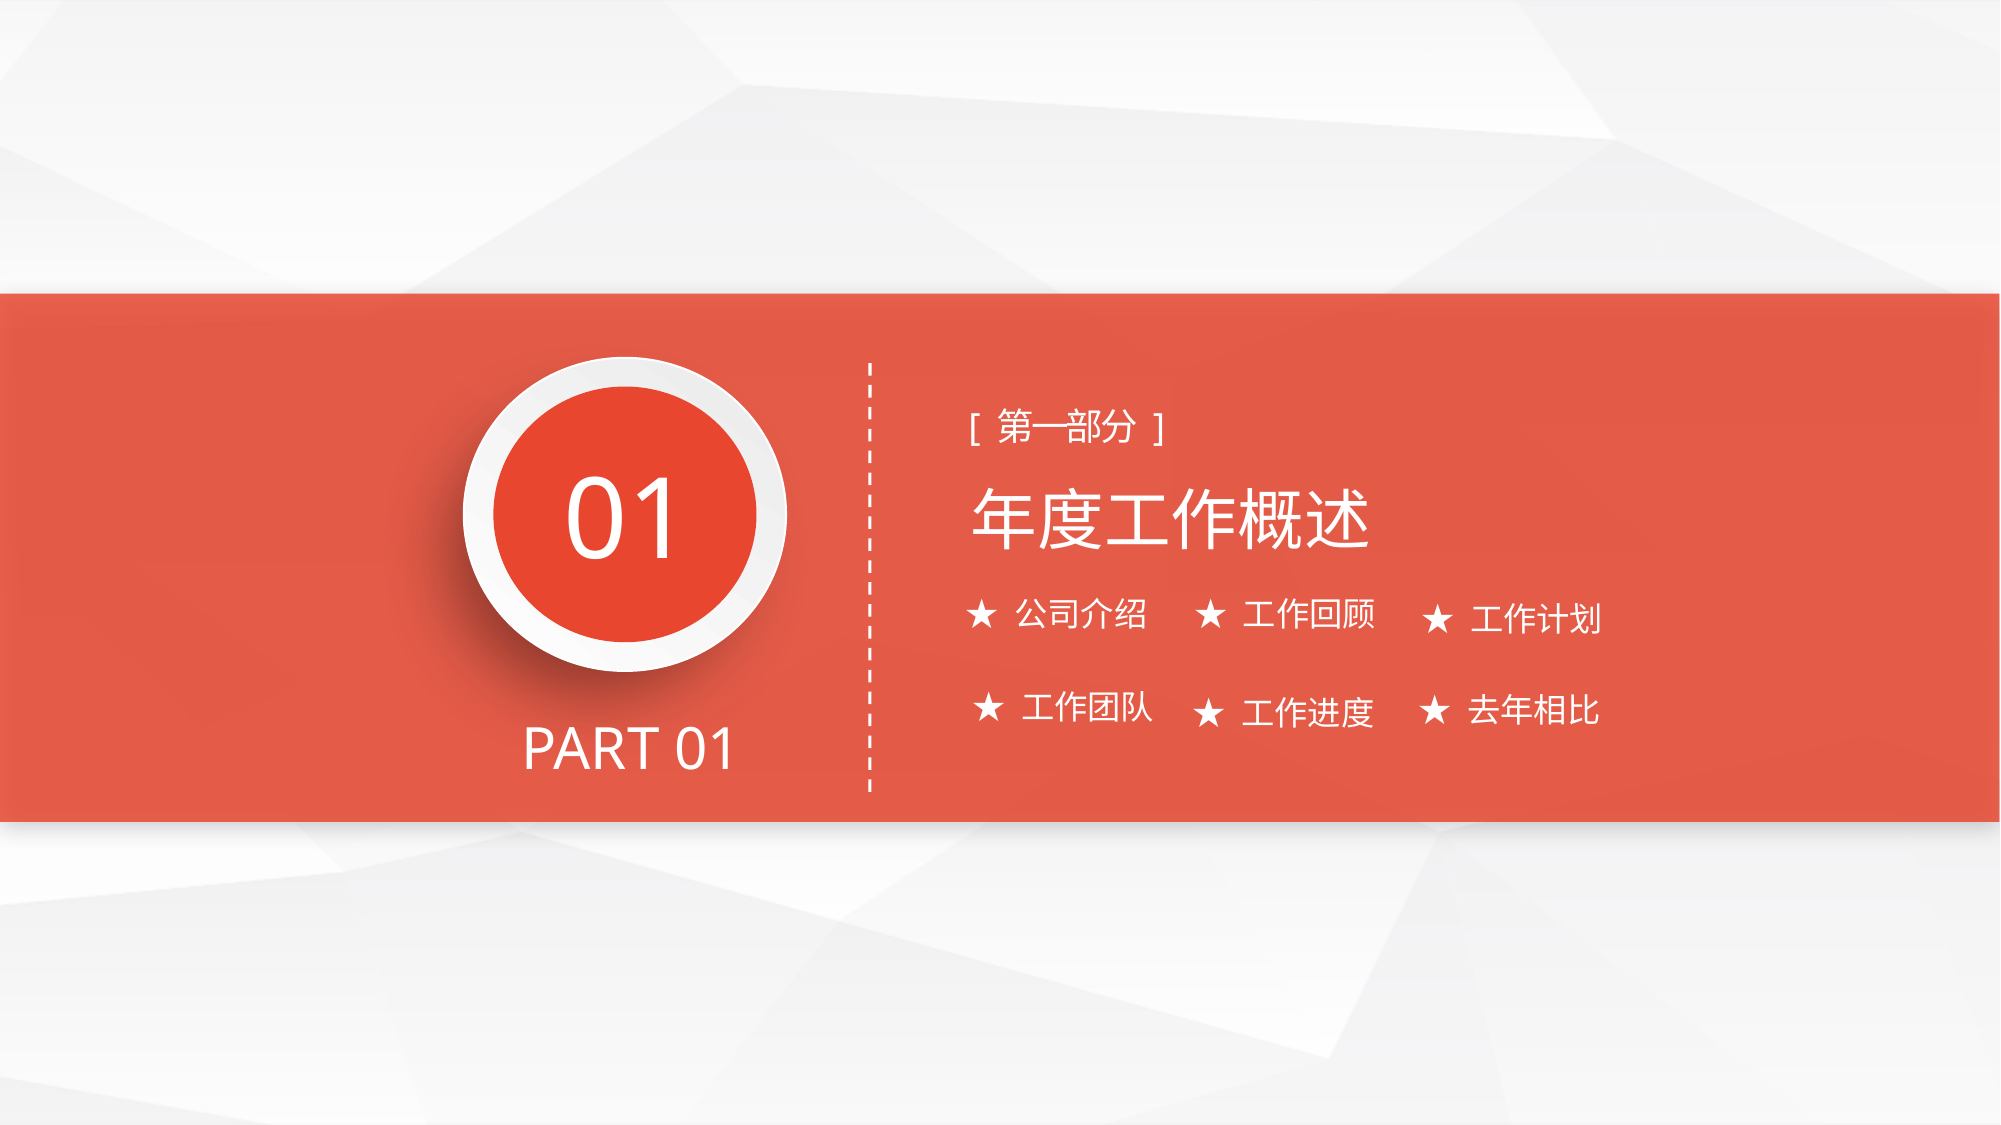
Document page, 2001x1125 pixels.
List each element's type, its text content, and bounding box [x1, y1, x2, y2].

text_box [ 第一部分 ] [955, 396, 1291, 455]
text_box PART 01 [463, 704, 800, 788]
text_box ★ 工作进度 [1179, 685, 1395, 740]
text_box 年度工作概述 [957, 471, 1400, 565]
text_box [463, 357, 786, 671]
text_box ★ 工作计划 [1408, 591, 1633, 645]
picture [0, 0, 2001, 1125]
text_box ★ 去年相比 [1405, 682, 1621, 736]
text_box [0, 293, 2000, 823]
text_box ★ 公司介绍 [952, 586, 1178, 640]
text_box ★ 工作回顾 [1181, 586, 1397, 640]
text_box ★ 工作团队 [959, 679, 1175, 733]
